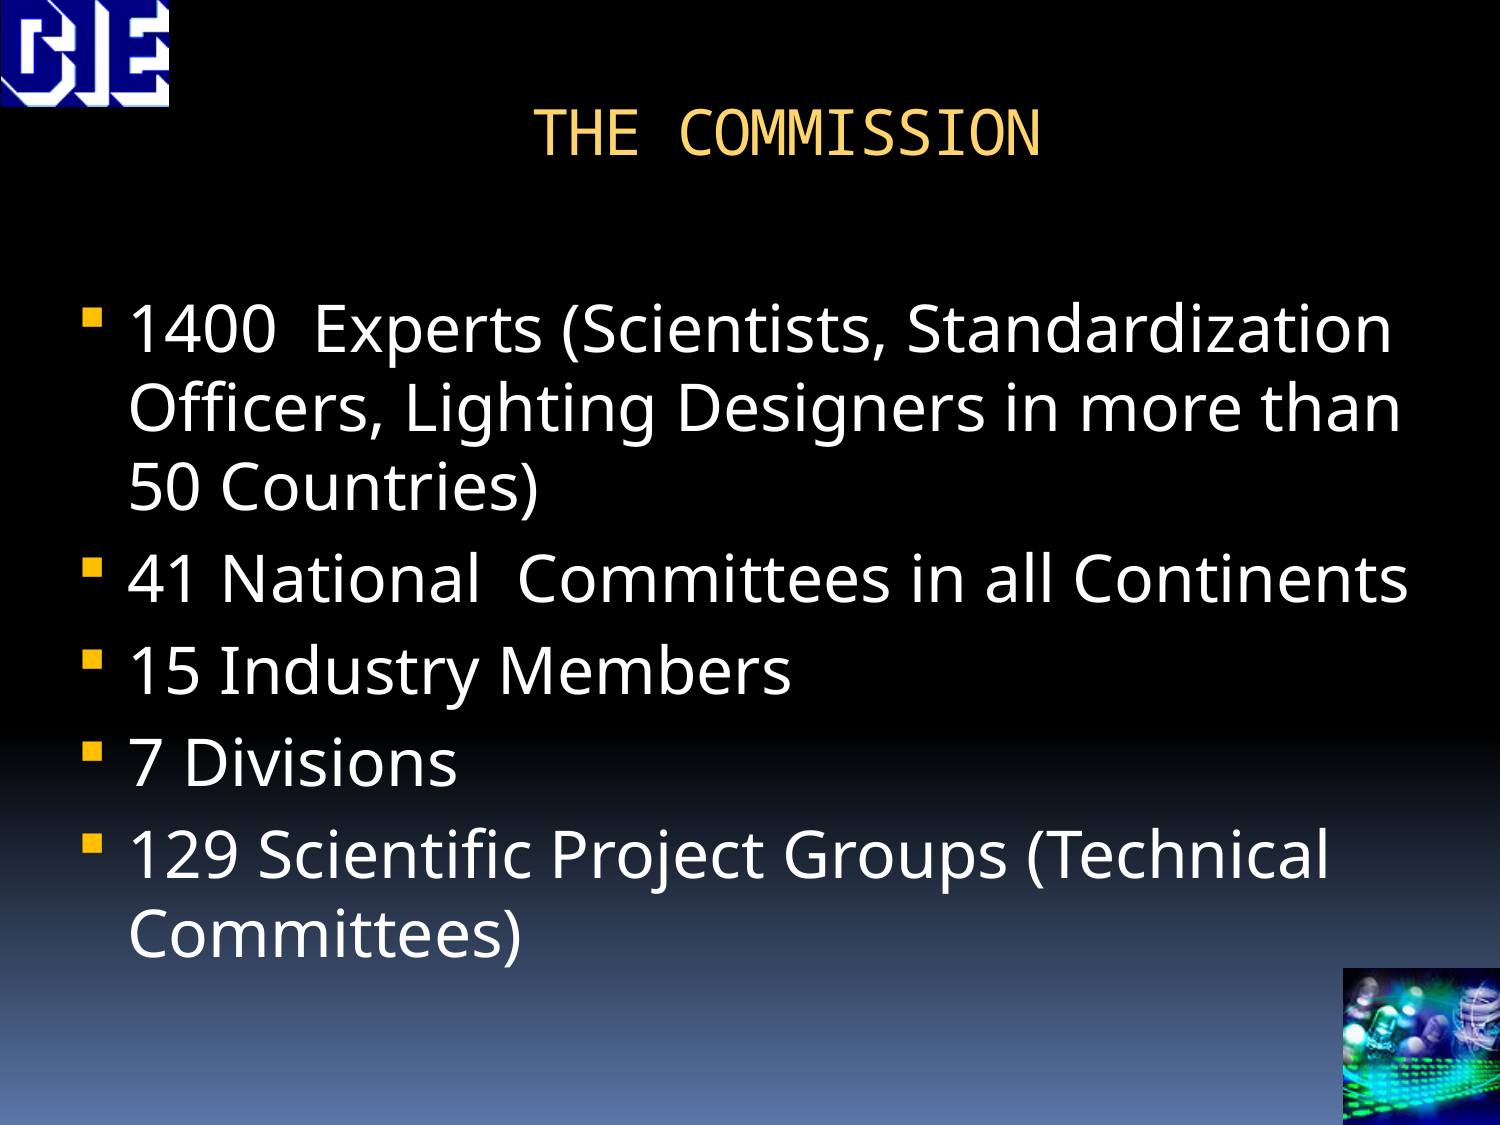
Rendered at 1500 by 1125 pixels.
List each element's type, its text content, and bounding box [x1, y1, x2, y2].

title THE COMMISSION [150, 83, 1425, 234]
list 1400 Experts (Scientists, Standardization Officers, Lighting Designers in more than 50 Countries) 41 National Committees in all Continents 15 Industry Members 7 Divisions 129 Scientific Project Groups (Technical Committees) [53, 278, 1447, 1035]
picture [1343, 968, 1500, 1125]
